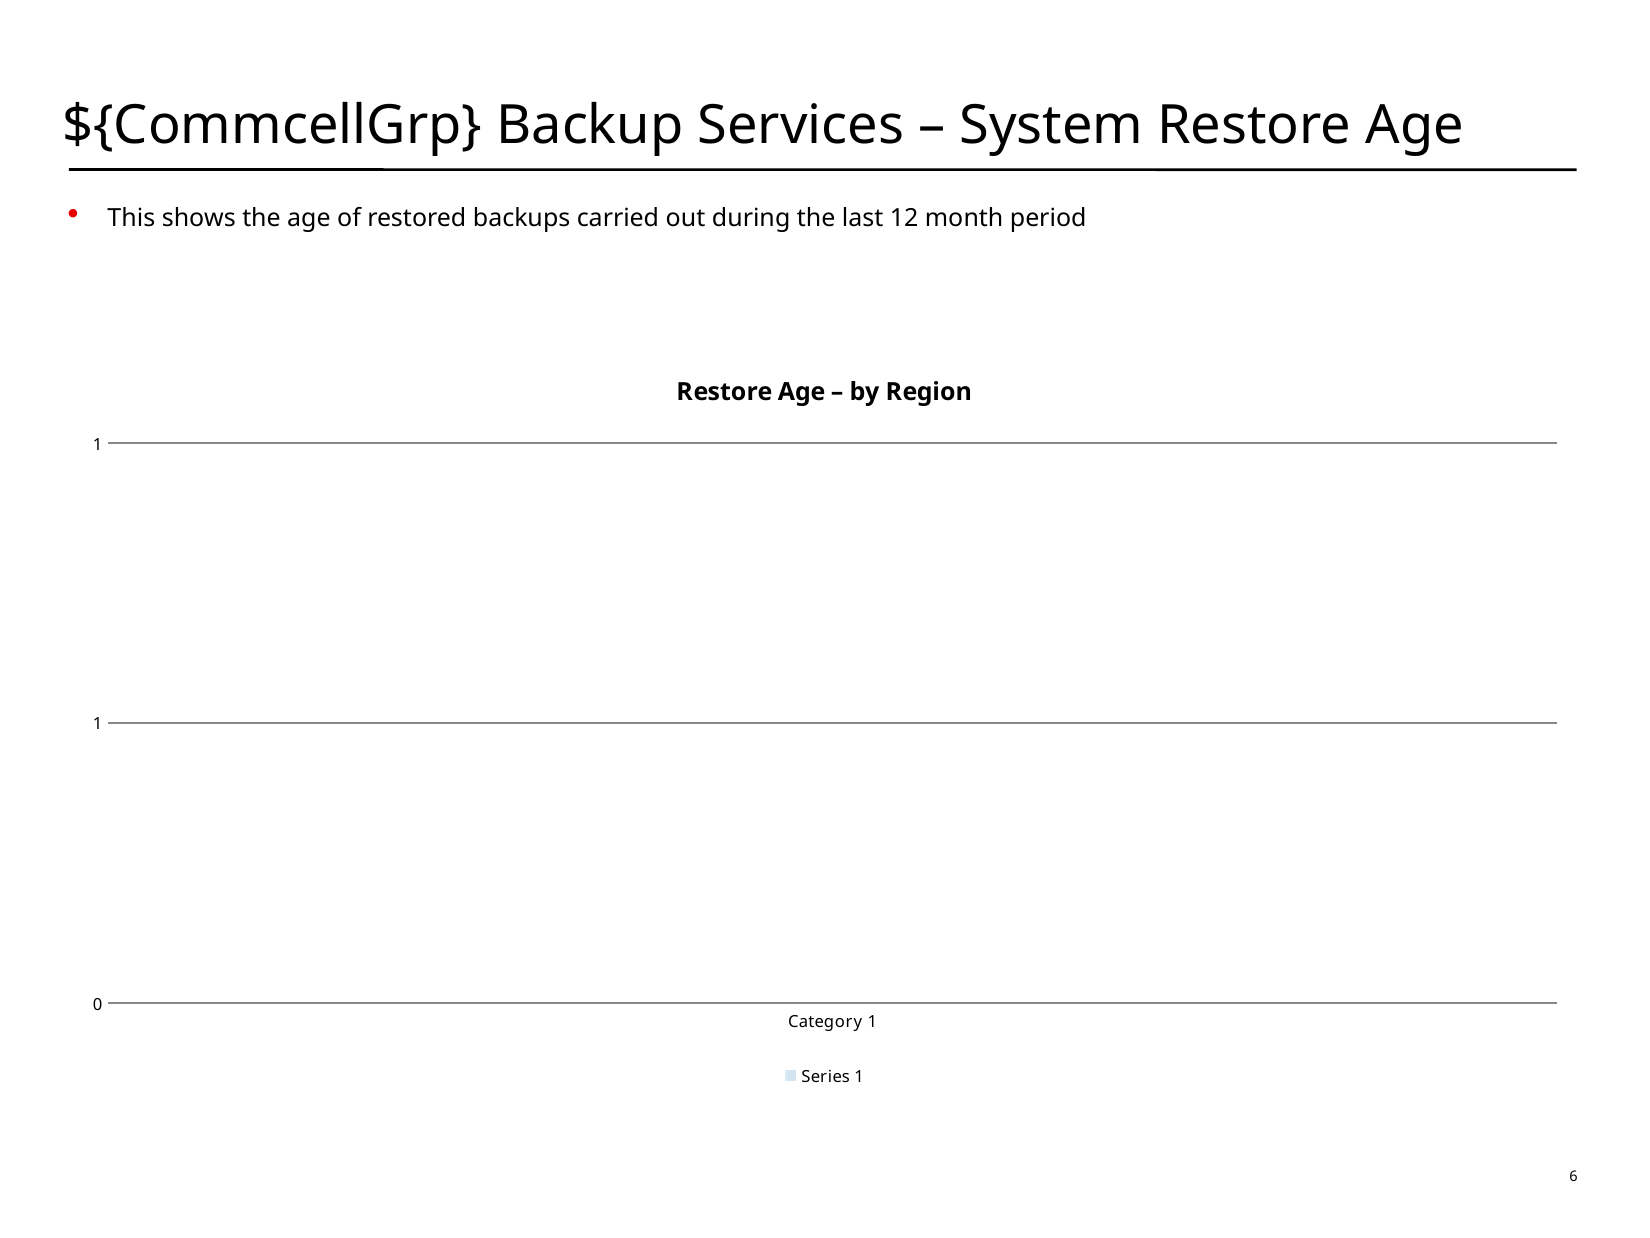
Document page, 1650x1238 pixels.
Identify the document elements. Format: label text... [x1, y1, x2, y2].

list This shows the age of restored backups carried out during the last 12 month period [68, 201, 1484, 342]
title ${CommcellGrp} Backup Services – System Restore Age [62, 0, 1571, 155]
chart [62, 343, 1588, 1094]
text_box 5 [1509, 1124, 1578, 1187]
